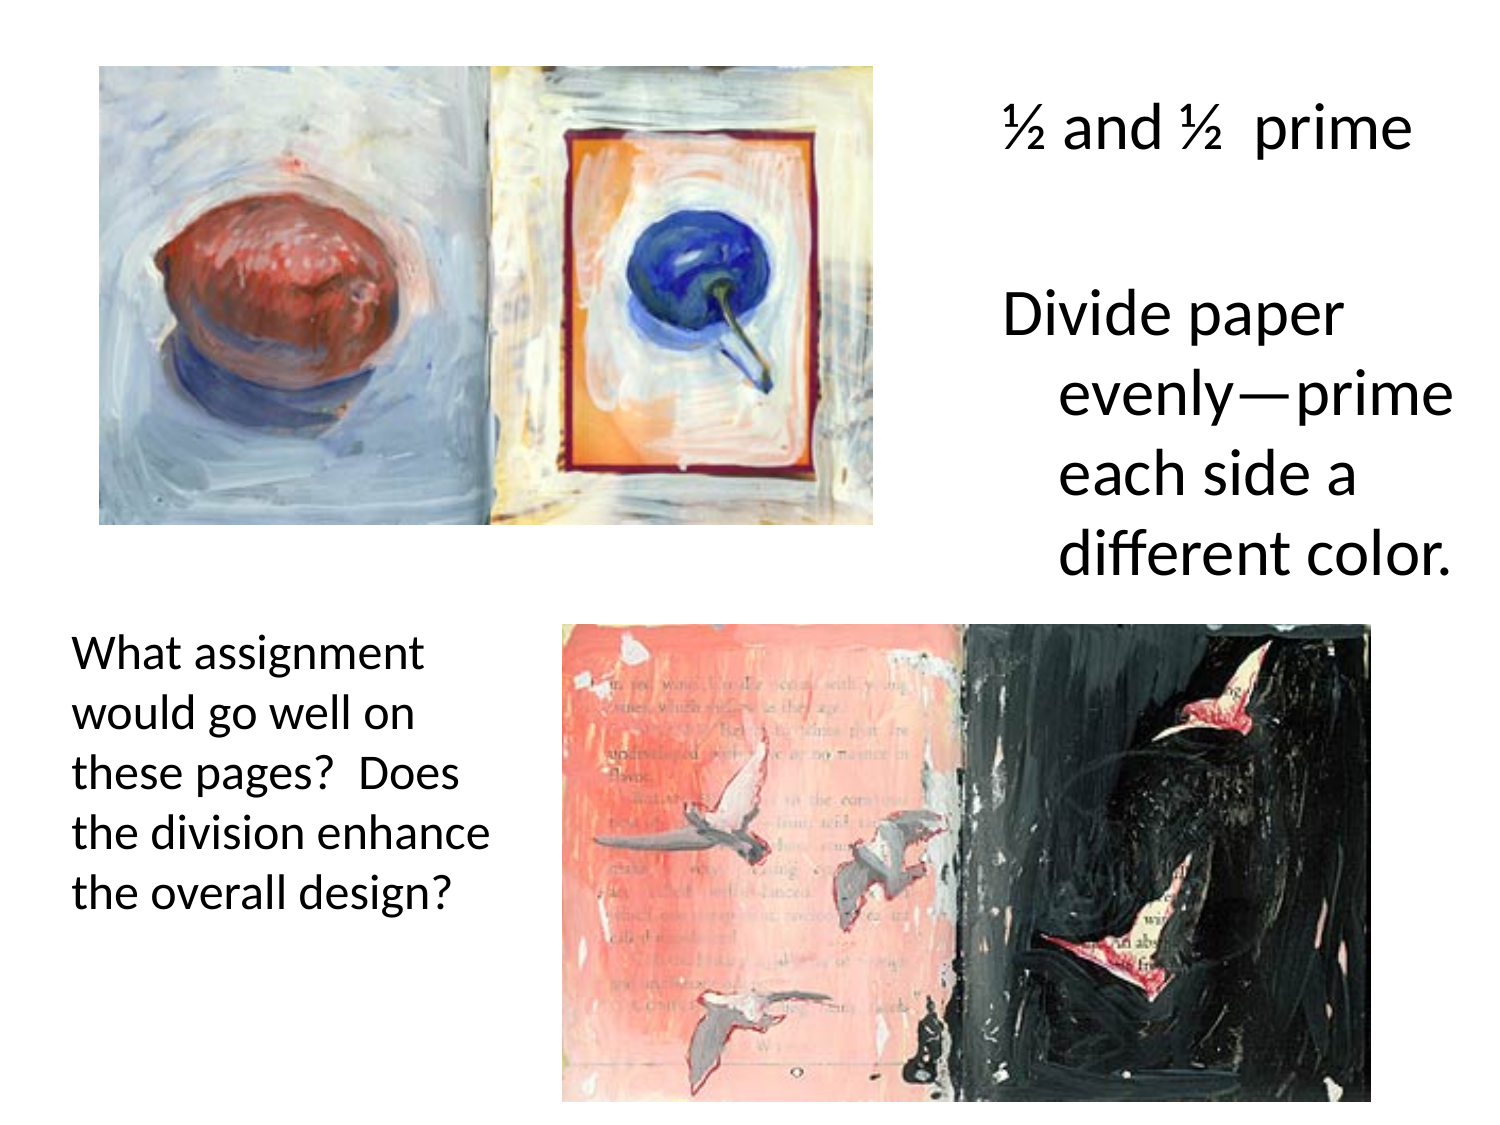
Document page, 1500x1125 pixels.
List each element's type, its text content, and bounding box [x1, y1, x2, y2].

picture [562, 624, 1371, 1103]
list What assignment would go well on these pages? Does the division enhance the overall design? [0, 612, 513, 1050]
list ½ and ½ prime Divide paper evenly—prime each side a different color. [987, 75, 1500, 1005]
picture [99, 65, 874, 526]
